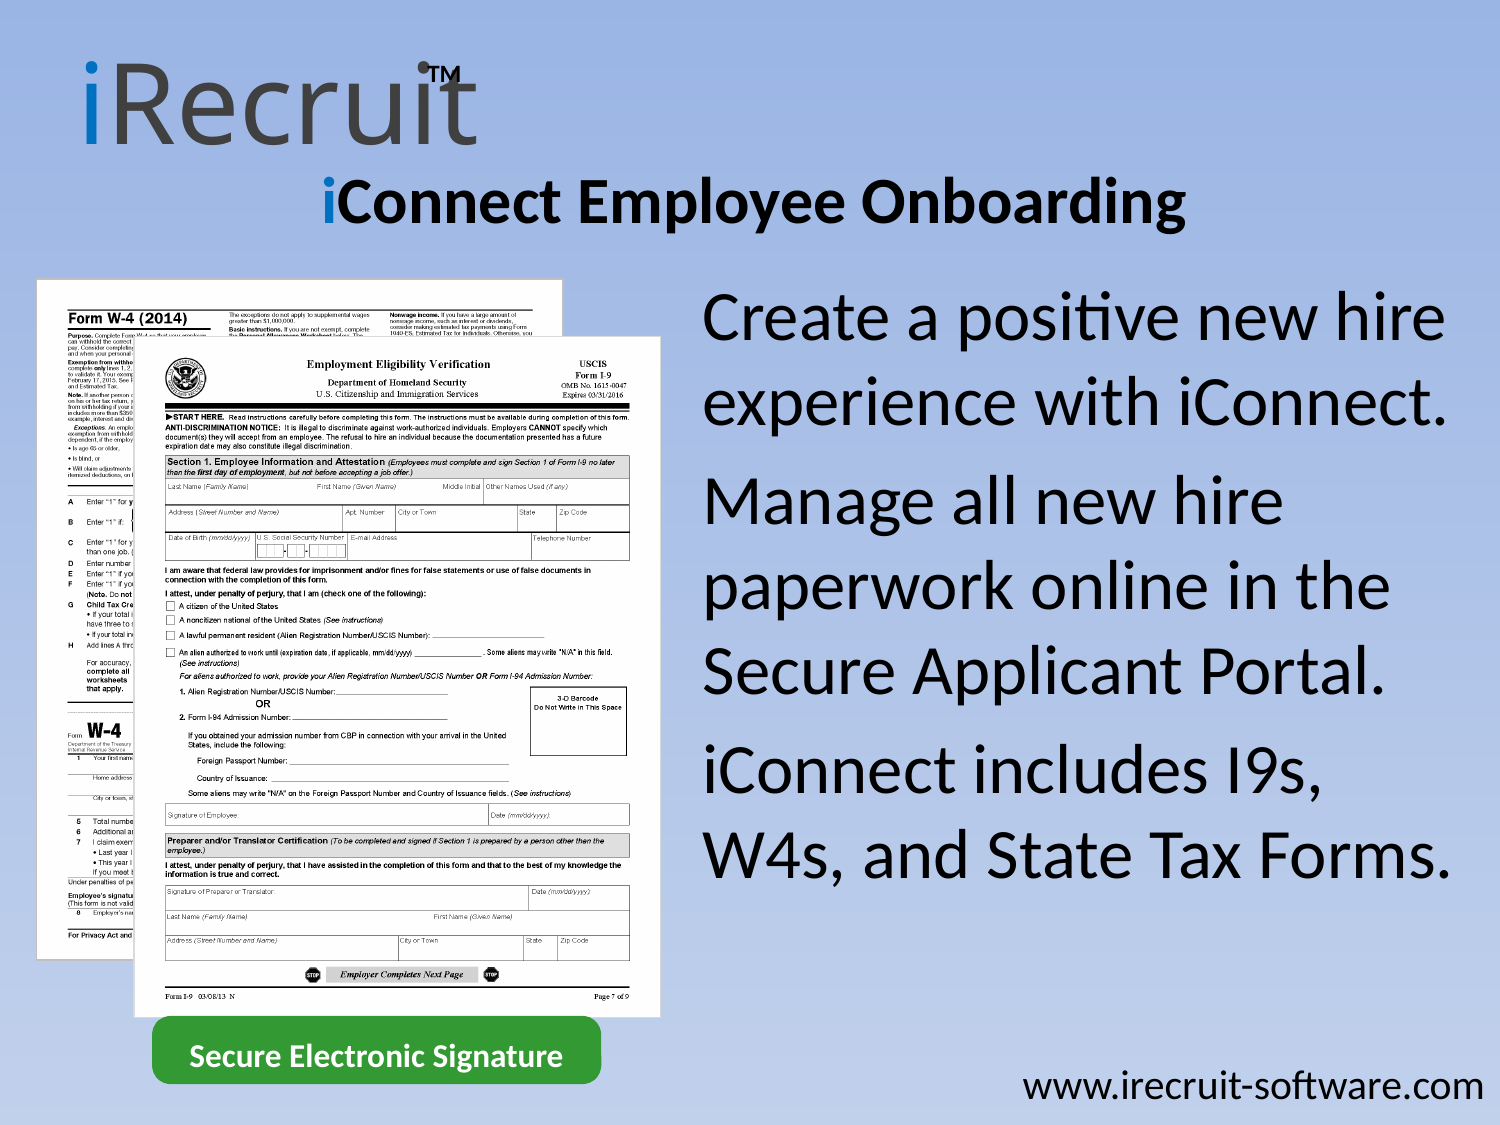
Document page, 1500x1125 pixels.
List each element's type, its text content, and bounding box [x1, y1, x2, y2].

text_box TM [412, 50, 538, 95]
picture [37, 279, 660, 1017]
list Create a positive new hire experience with iConnect. Manage all new hire paperwork online in the Secure Applicant Portal. iConnect includes I9s, W4s, and State Tax Forms. [687, 262, 1475, 1083]
text_box iRecruit [62, 24, 538, 175]
title iConnect Employee Onboarding [79, 149, 1430, 246]
text_box www.irecruit-software.com [950, 1050, 1500, 1115]
text_box Secure Electronic Signature [162, 1026, 591, 1074]
